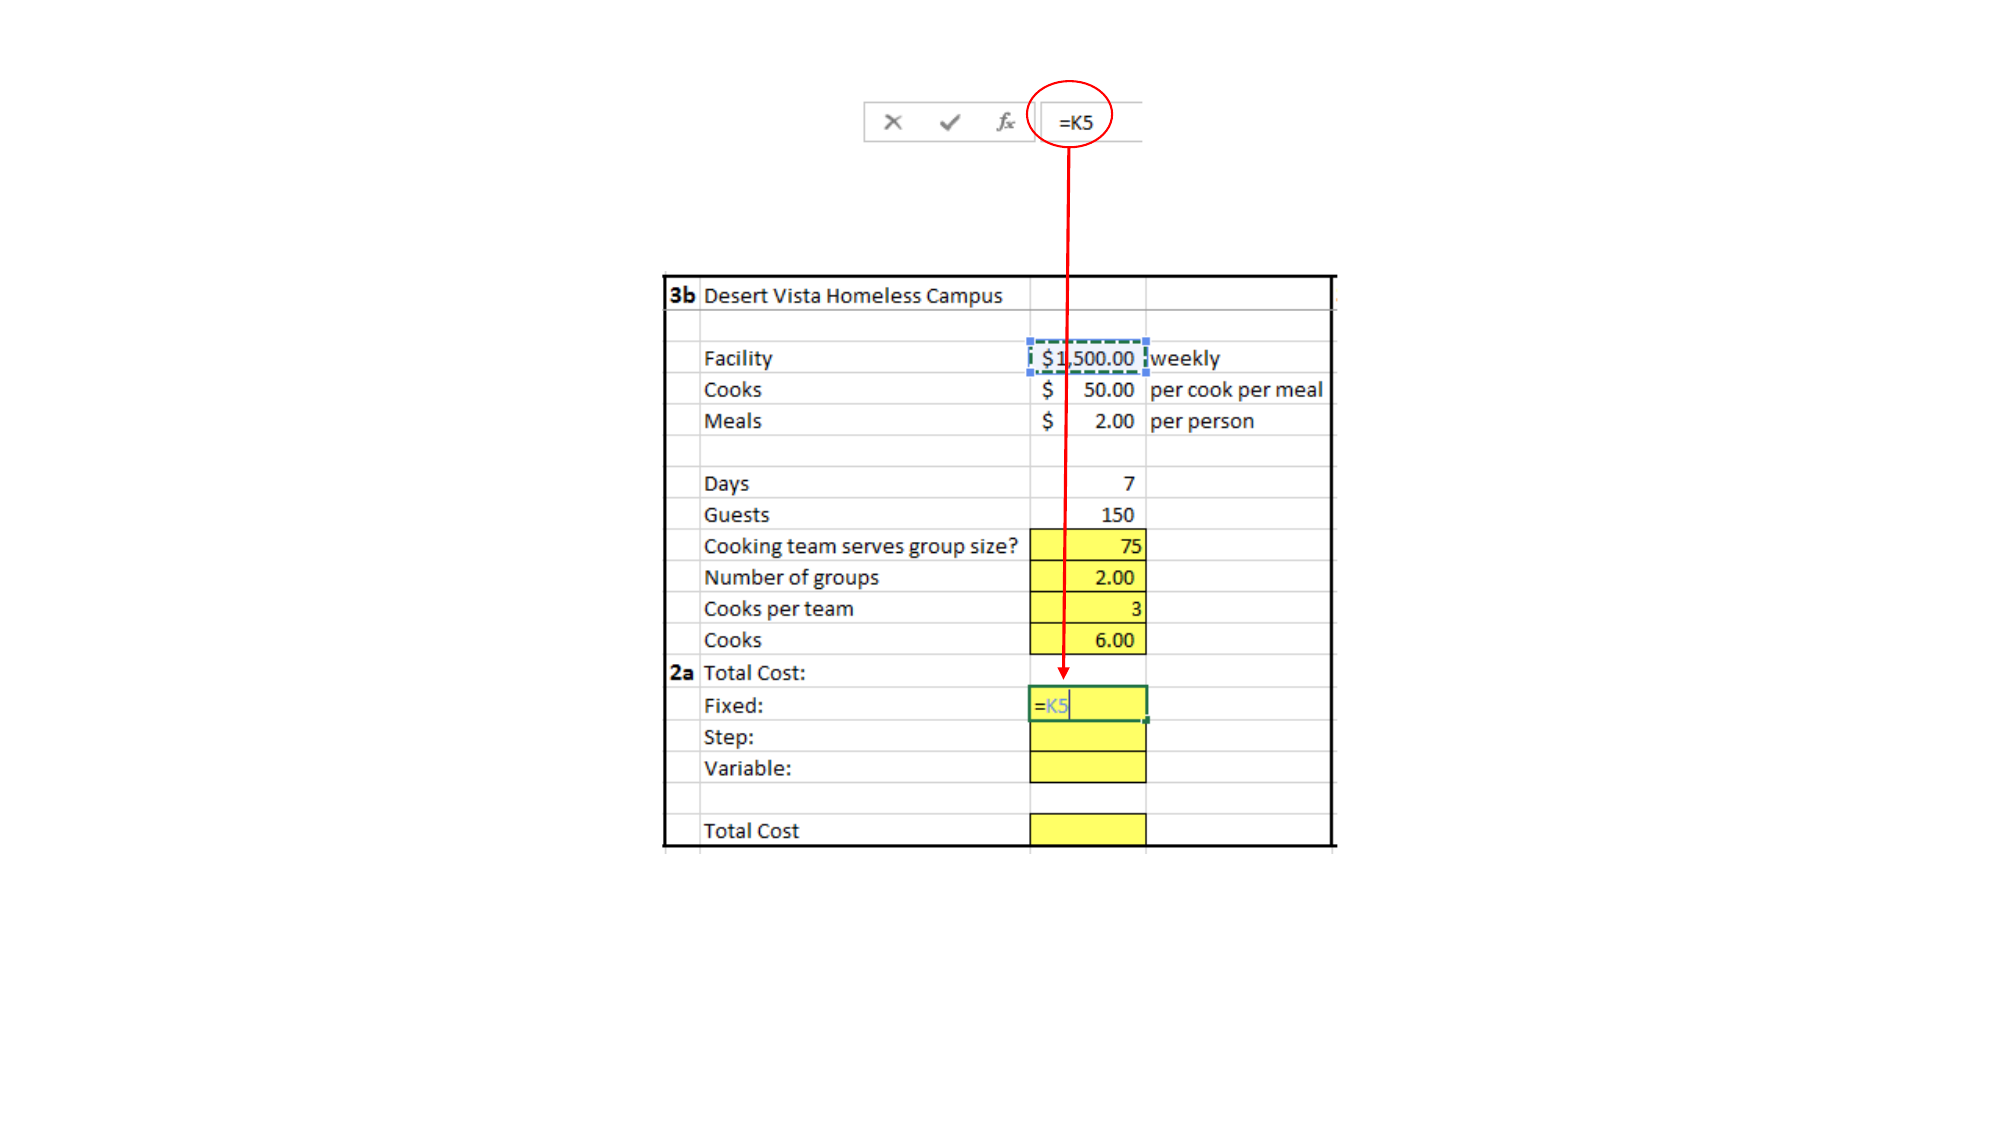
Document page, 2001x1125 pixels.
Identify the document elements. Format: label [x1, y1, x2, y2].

picture [857, 97, 1143, 148]
picture [662, 271, 1338, 854]
text_box [1031, 80, 1108, 97]
text_box [1063, 147, 1069, 680]
